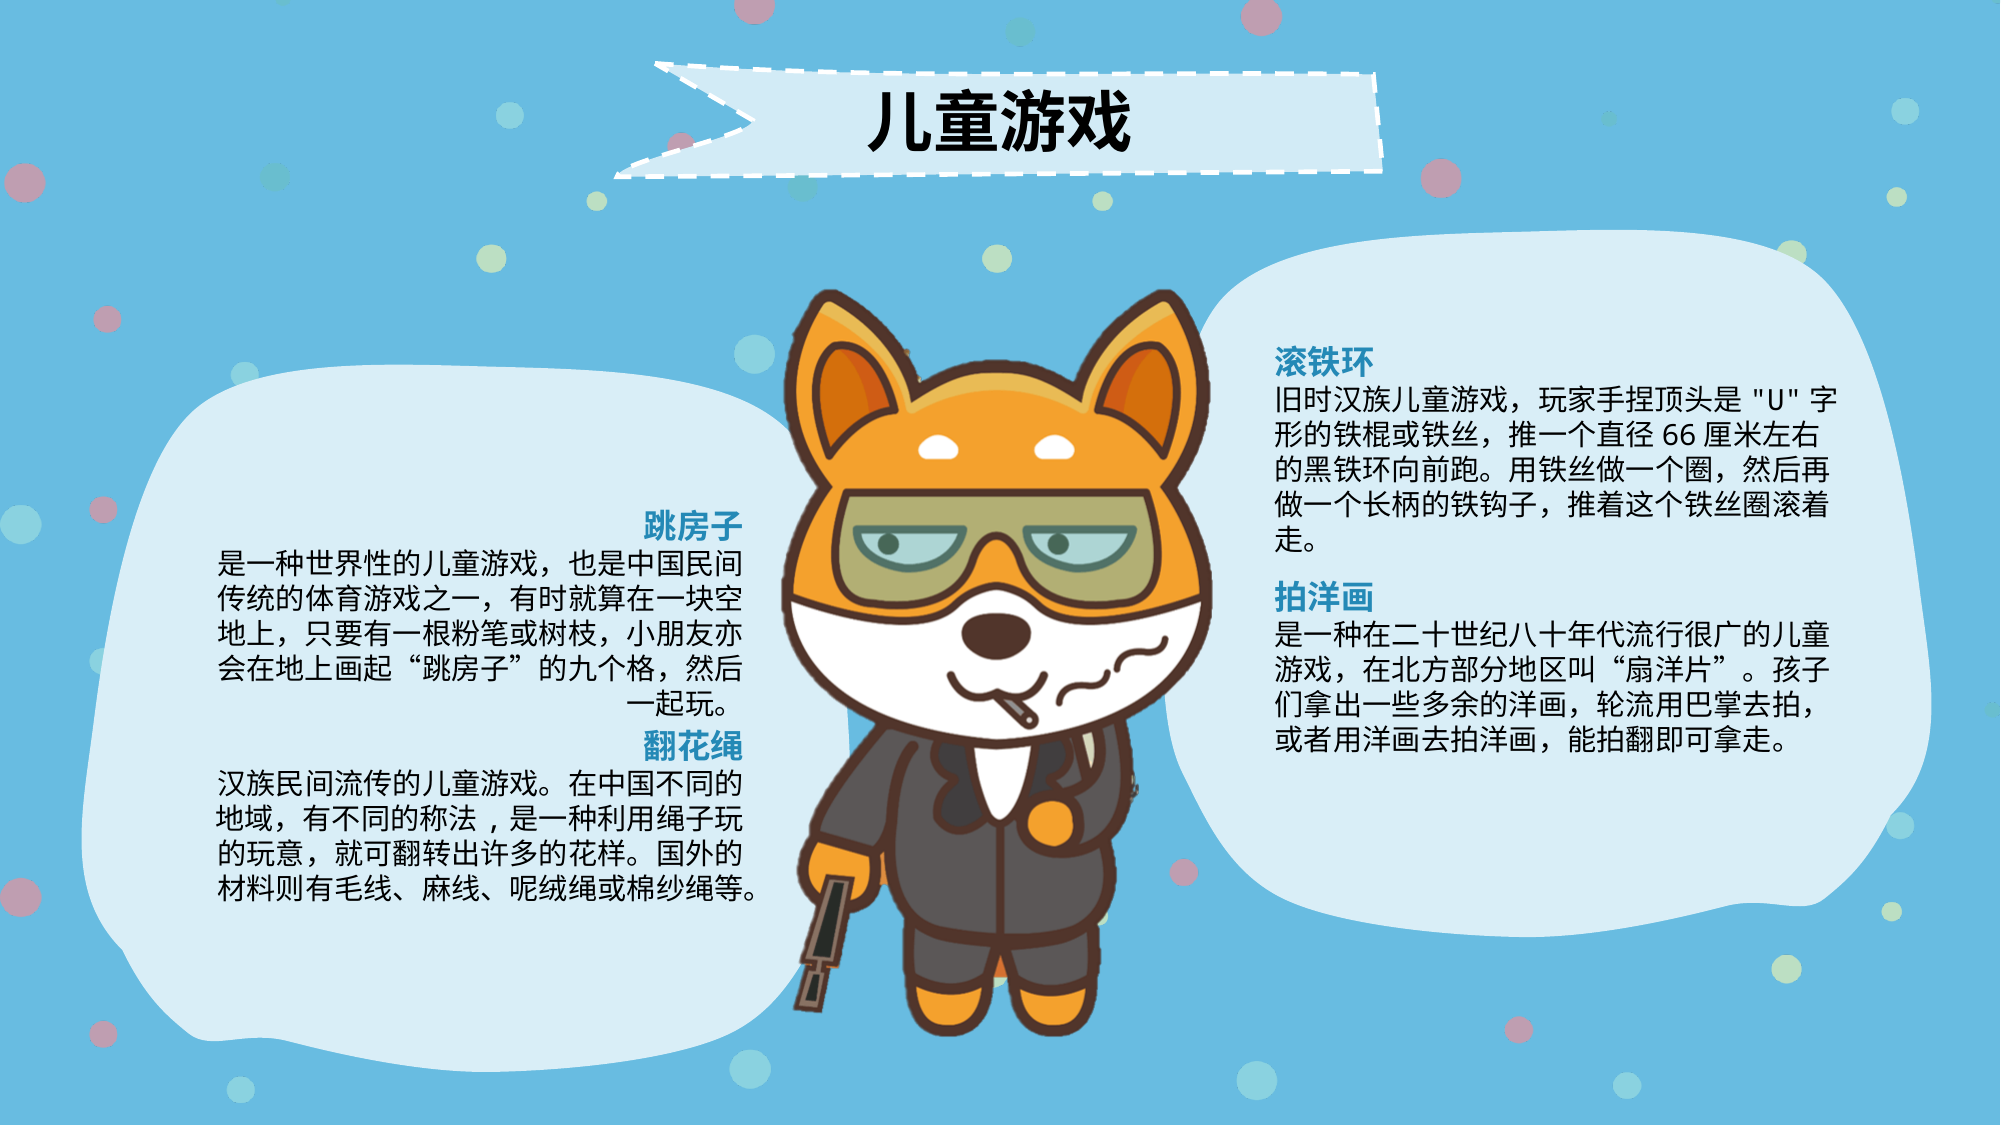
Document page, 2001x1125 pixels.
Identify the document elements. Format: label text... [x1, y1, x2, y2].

picture [0, 0, 2001, 1103]
text_box 儿童游戏 [807, 72, 1193, 168]
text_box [1162, 229, 1932, 938]
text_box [81, 364, 722, 1073]
text_box [615, 62, 1385, 178]
